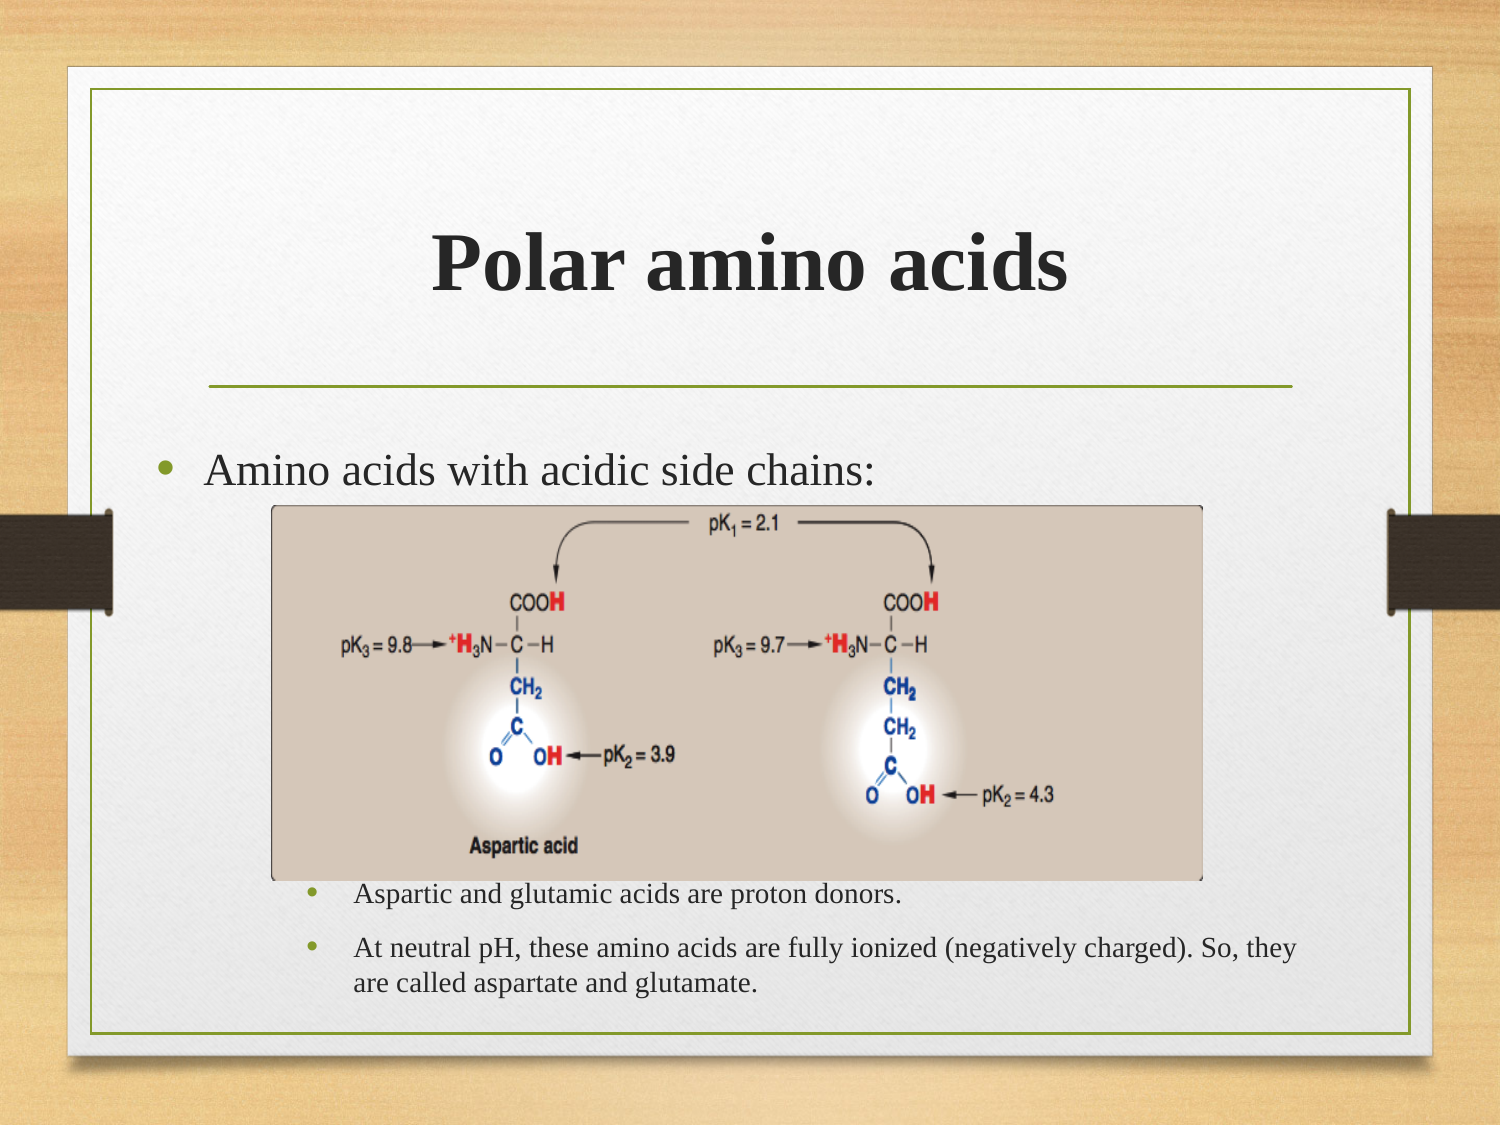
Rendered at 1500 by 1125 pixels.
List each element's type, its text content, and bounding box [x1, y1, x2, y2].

title Polar amino acids [193, 150, 1309, 365]
list Amino acids with acidic side chains: Aspartic and glutamic acids are proton donors. At neutral pH, these amino acids are fully ionized (negatively charged). So, they are called aspartate and glutamate. [141, 432, 1354, 1034]
picture [0, 0, 1500, 1125]
